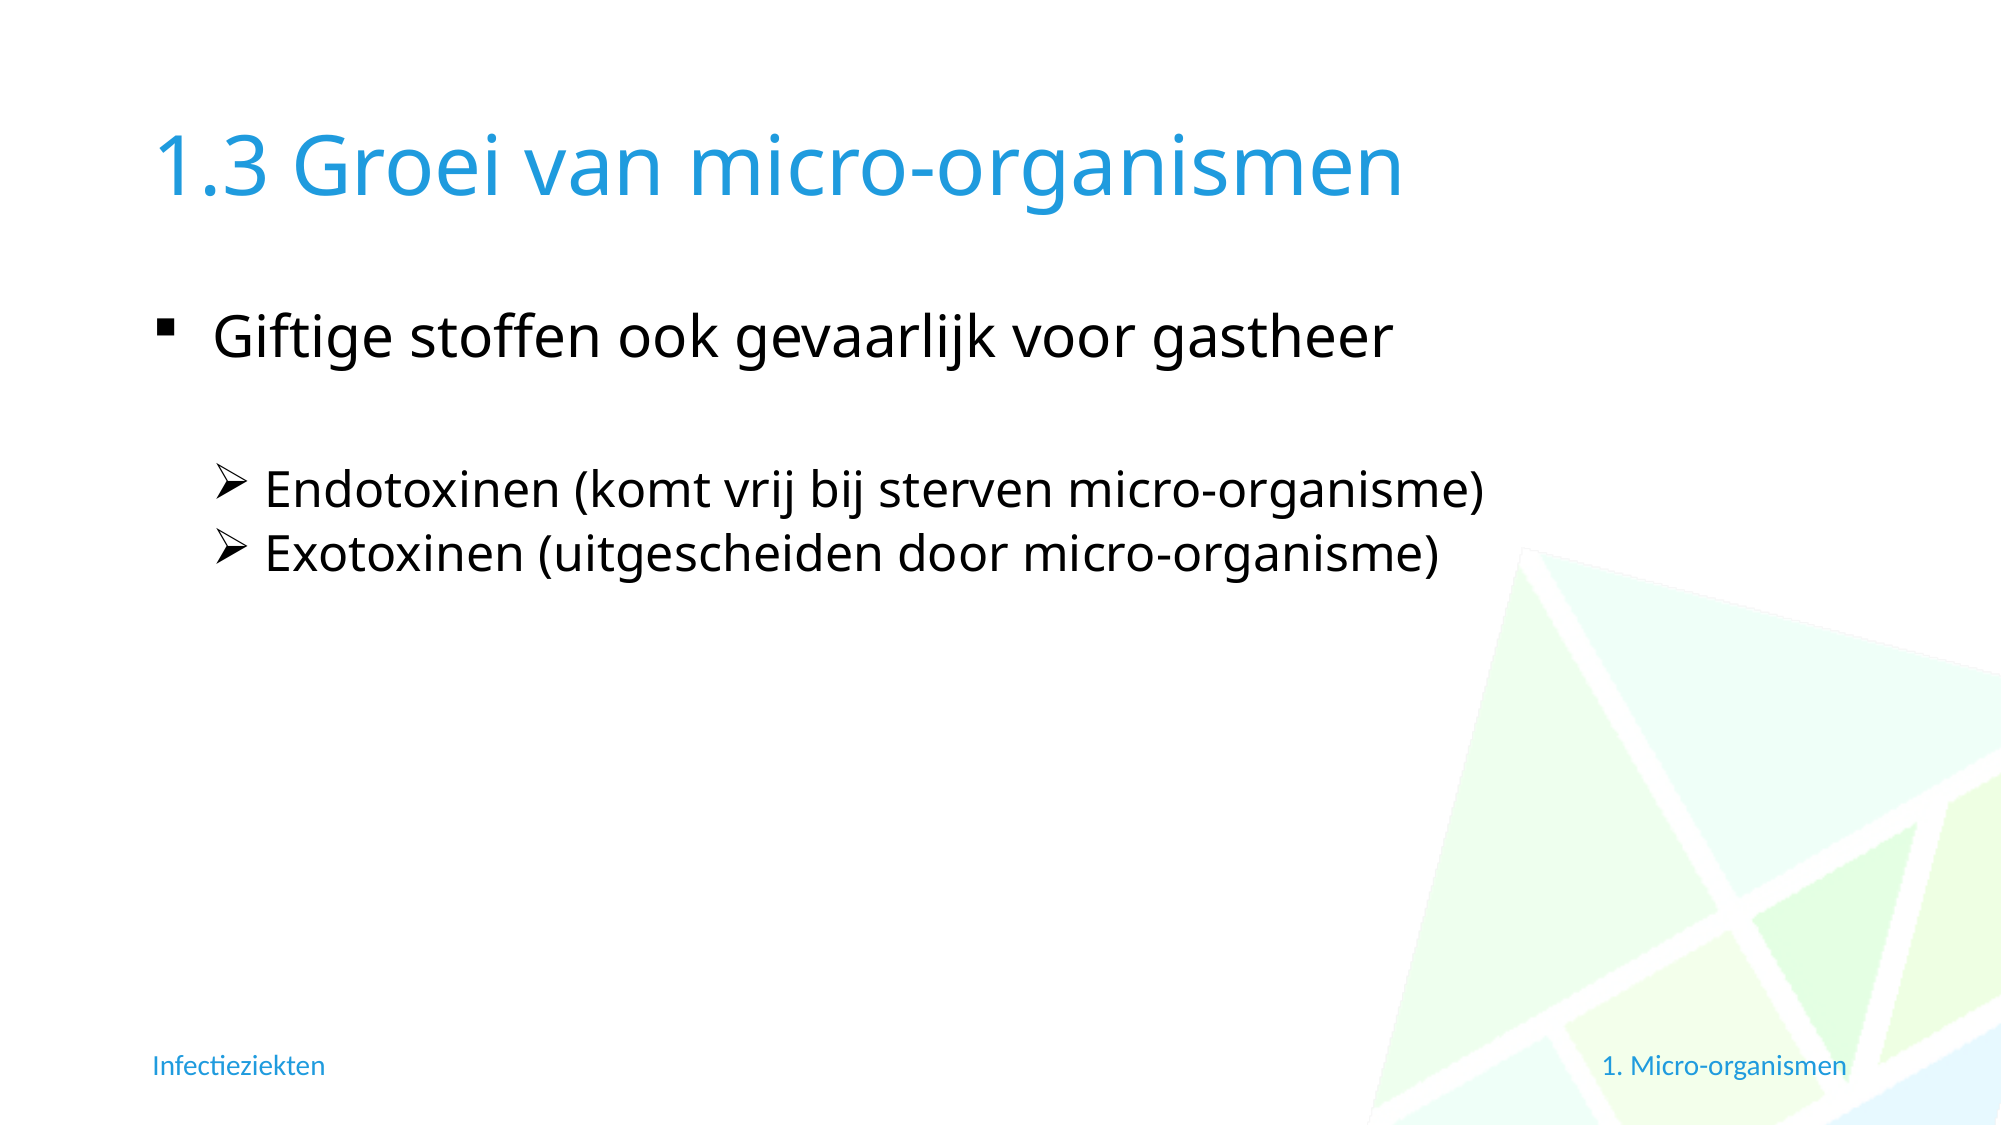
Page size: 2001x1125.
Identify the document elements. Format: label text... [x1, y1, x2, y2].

title 1.3 Groei van micro-organismen [137, 59, 1863, 278]
list Giftige stoffen ook gevaarlijk voor gastheer Endotoxinen (komt vrij bij sterven micro-organisme) Exotoxinen (uitgescheiden door micro-organisme) [137, 299, 1863, 1014]
list Infectieziekten [137, 1042, 588, 1103]
list 1. Micro-organismen [1412, 1042, 1863, 1103]
